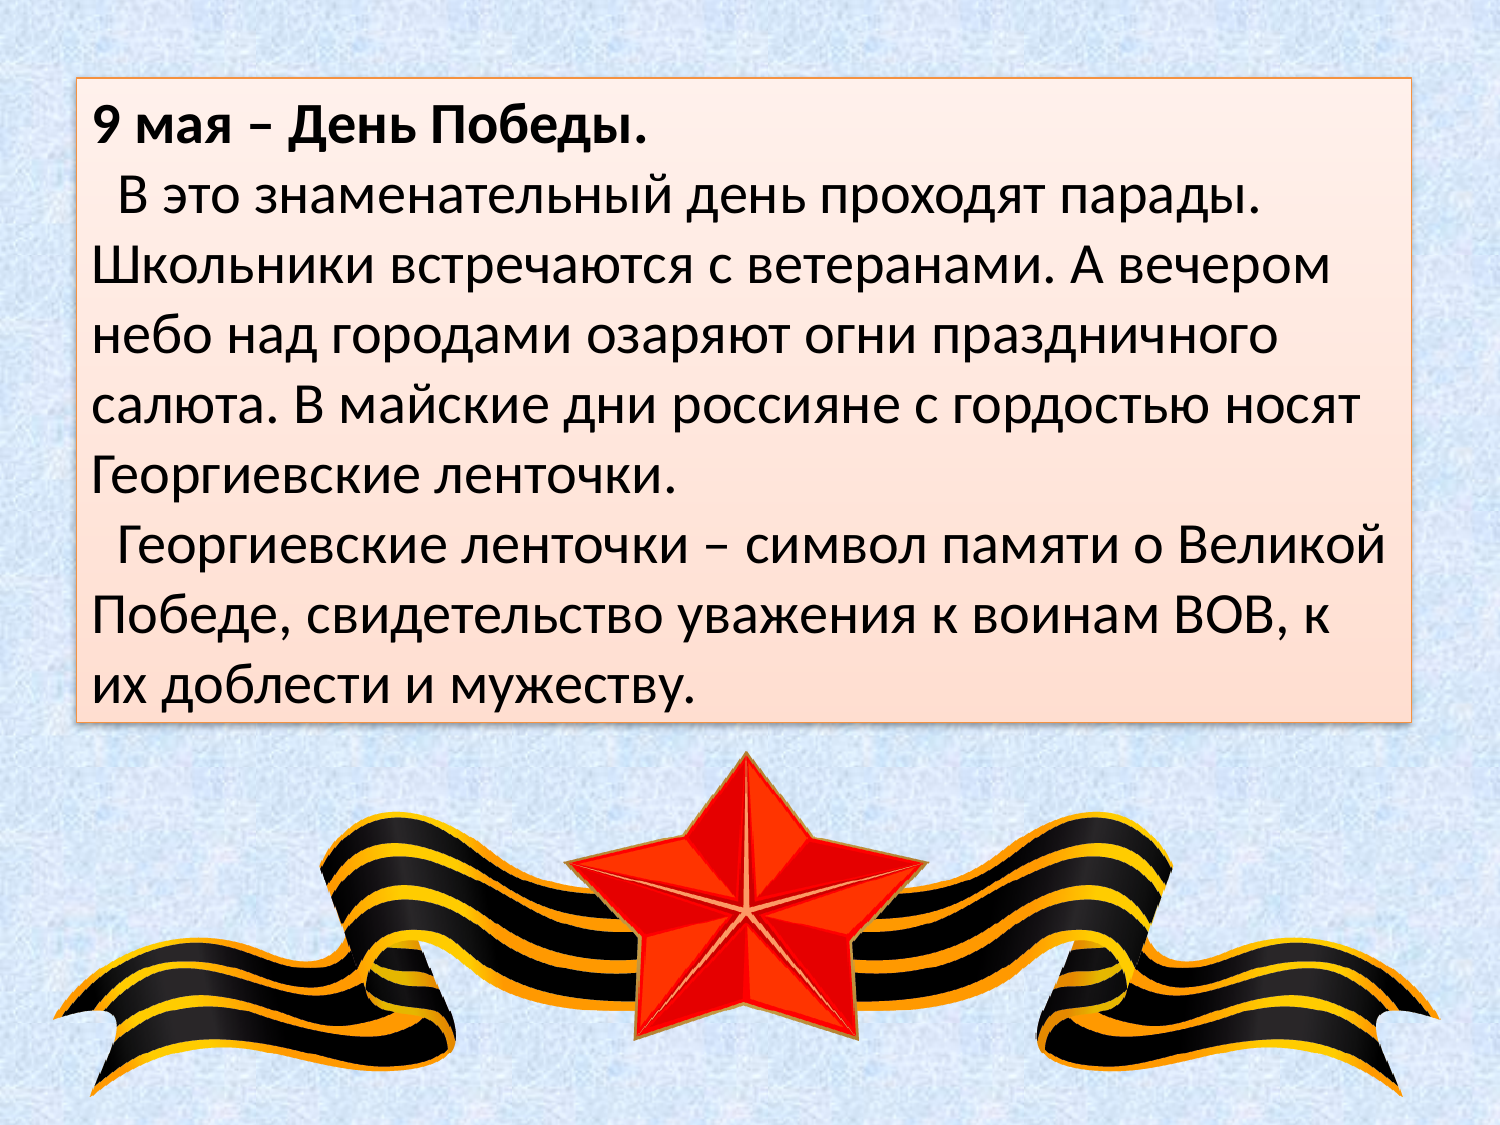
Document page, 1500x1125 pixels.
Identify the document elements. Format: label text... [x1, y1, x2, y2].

text_box 9 мая – День Победы. В это знаменательный день проходят парады. Школьники встречаются с ветеранами. А вечером небо над городами озаряют огни праздничного салюта. В майские дни россияне с гордостью носят Георгиевские ленточки. Георгиевские ленточки – символ памяти о Великой Победе, свидетельство уважения к воинам ВОВ, к их доблести и мужеству. [76, 77, 1412, 723]
picture [0, 0, 1500, 1125]
